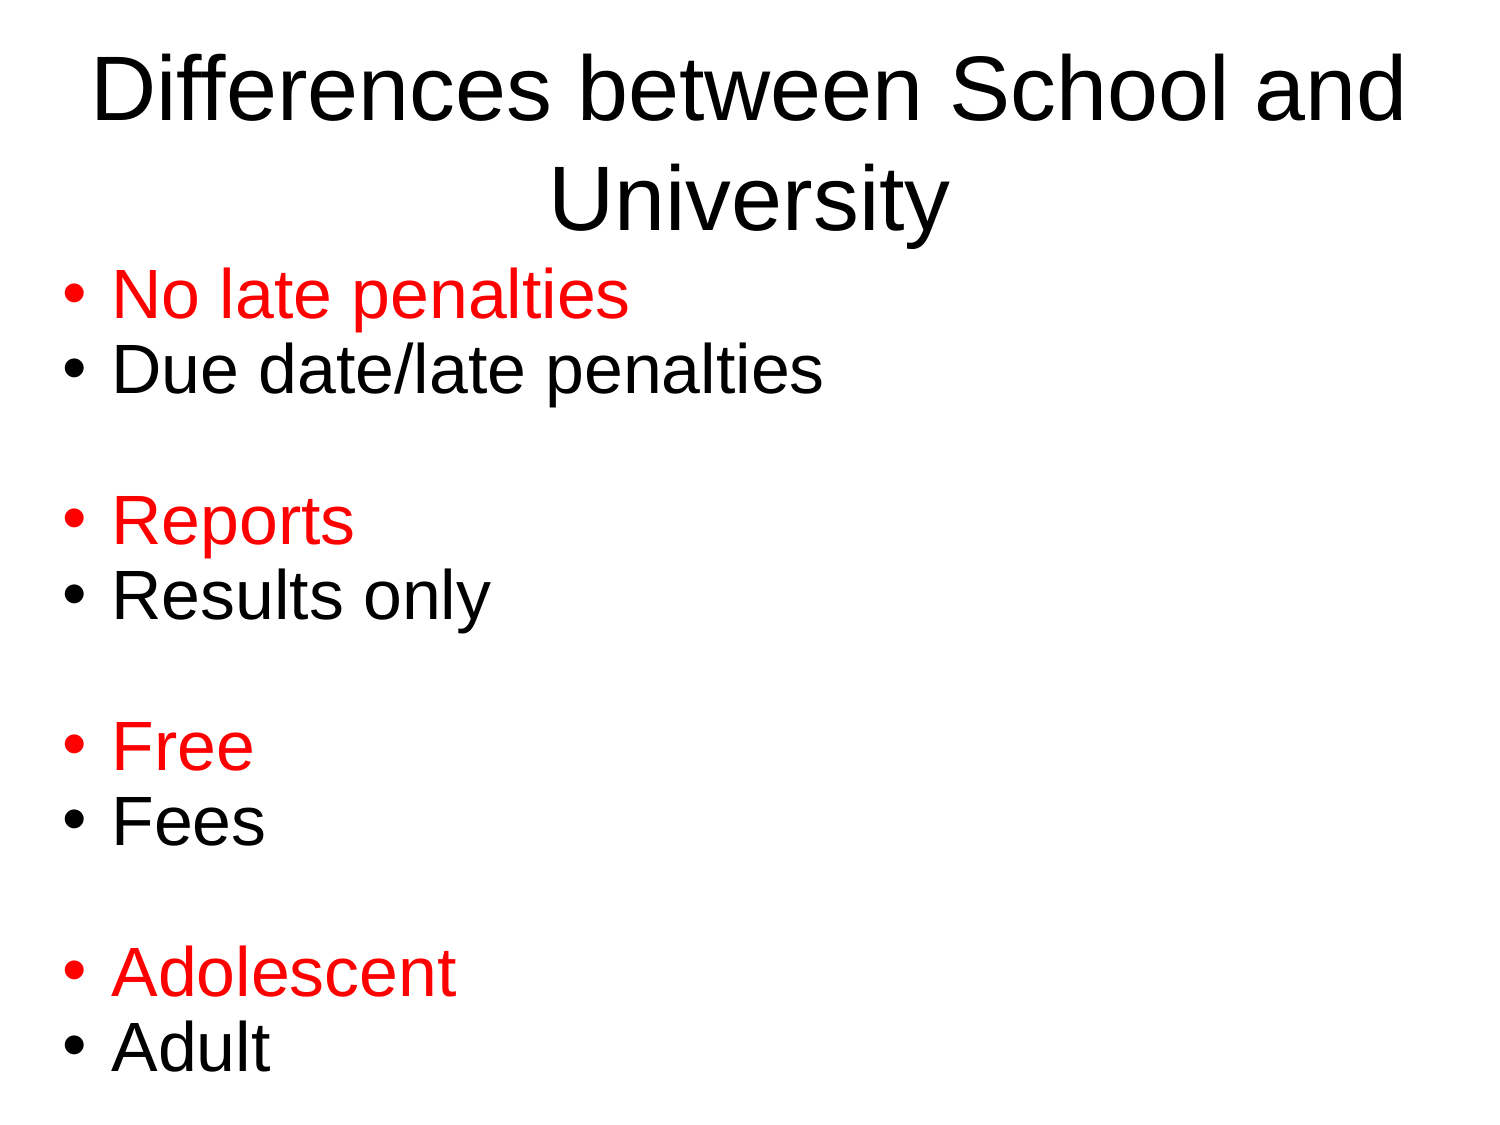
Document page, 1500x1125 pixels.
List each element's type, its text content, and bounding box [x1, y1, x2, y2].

title Differences between School and University [74, 44, 1426, 234]
list No late penalties Due date/late penalties Reports Results only Free Fees Adolescent Adult [37, 249, 1500, 1100]
